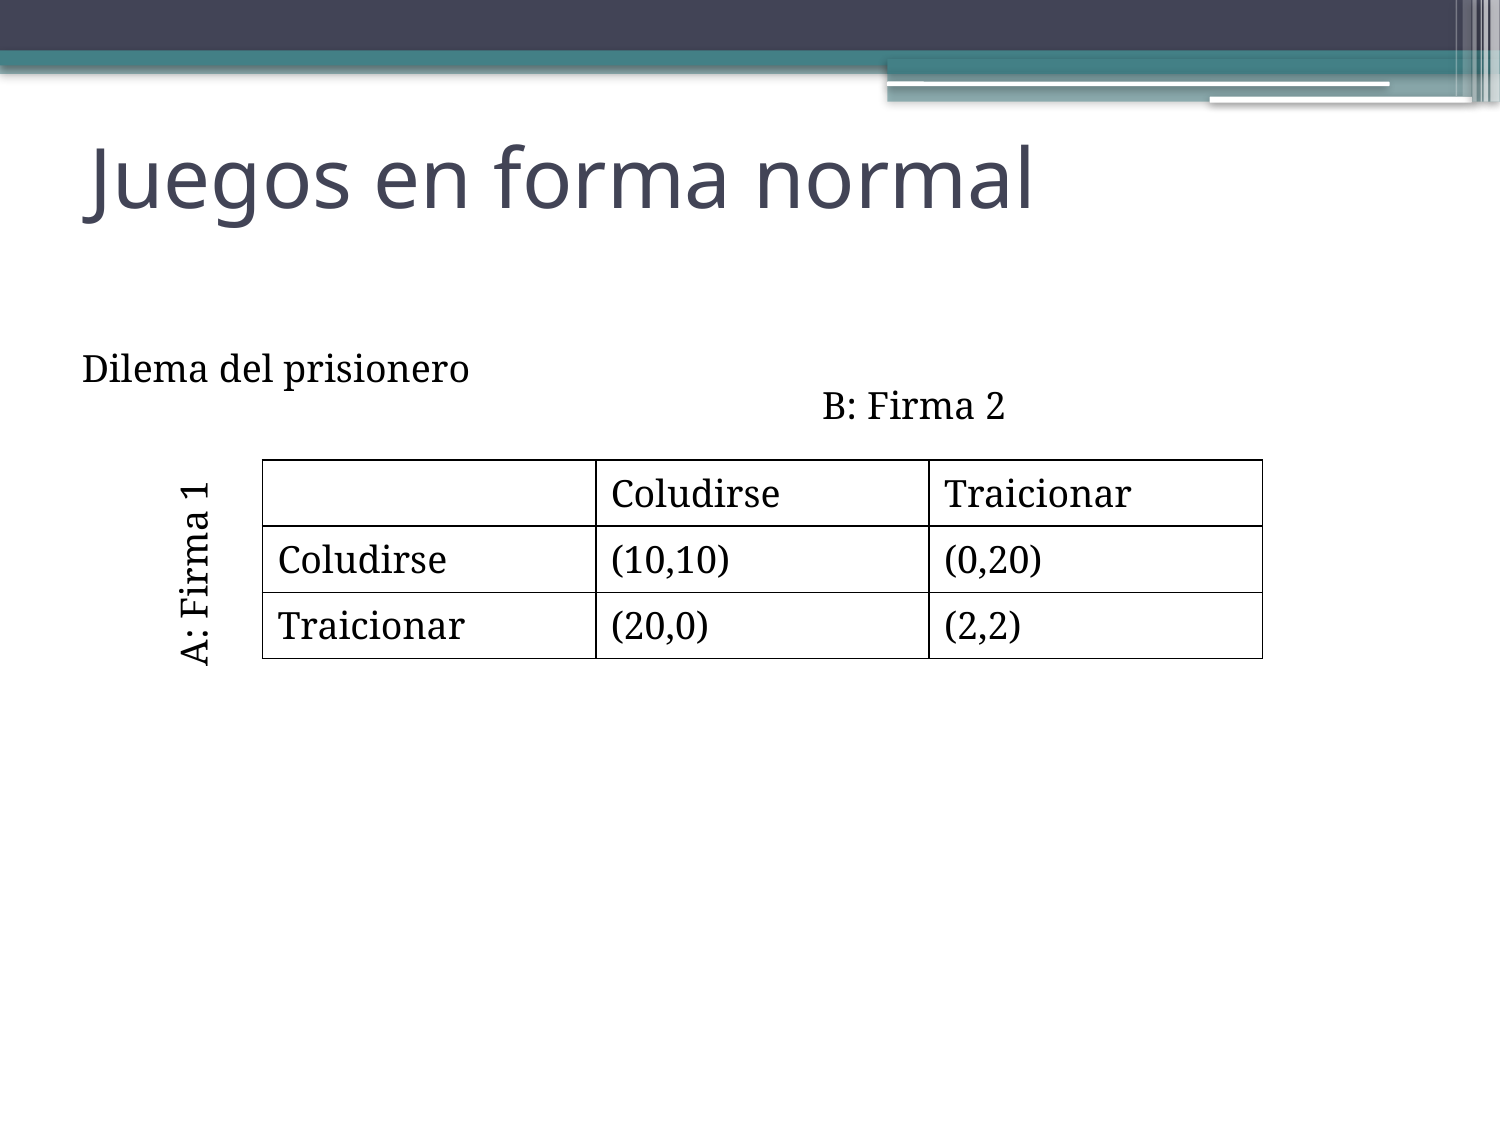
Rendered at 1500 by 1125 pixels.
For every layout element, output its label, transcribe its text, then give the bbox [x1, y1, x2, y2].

table_cell (0,20) [930, 527, 1262, 592]
table_header Coludirse [597, 461, 928, 525]
text_box A: Firma 1 [162, 465, 223, 681]
table_cell Traicionar [263, 593, 595, 658]
table_header [263, 461, 595, 525]
table_cell Coludirse [263, 527, 595, 592]
table_cell (10,10) [597, 527, 928, 592]
table_cell (2,2) [930, 593, 1262, 658]
table_cell (20,0) [597, 593, 928, 658]
text_box B: Firma 2 [807, 374, 1031, 435]
text_box Dilema del prisionero [67, 337, 486, 398]
title Juegos en forma normal [75, 87, 1425, 263]
table_header Traicionar [930, 461, 1262, 525]
